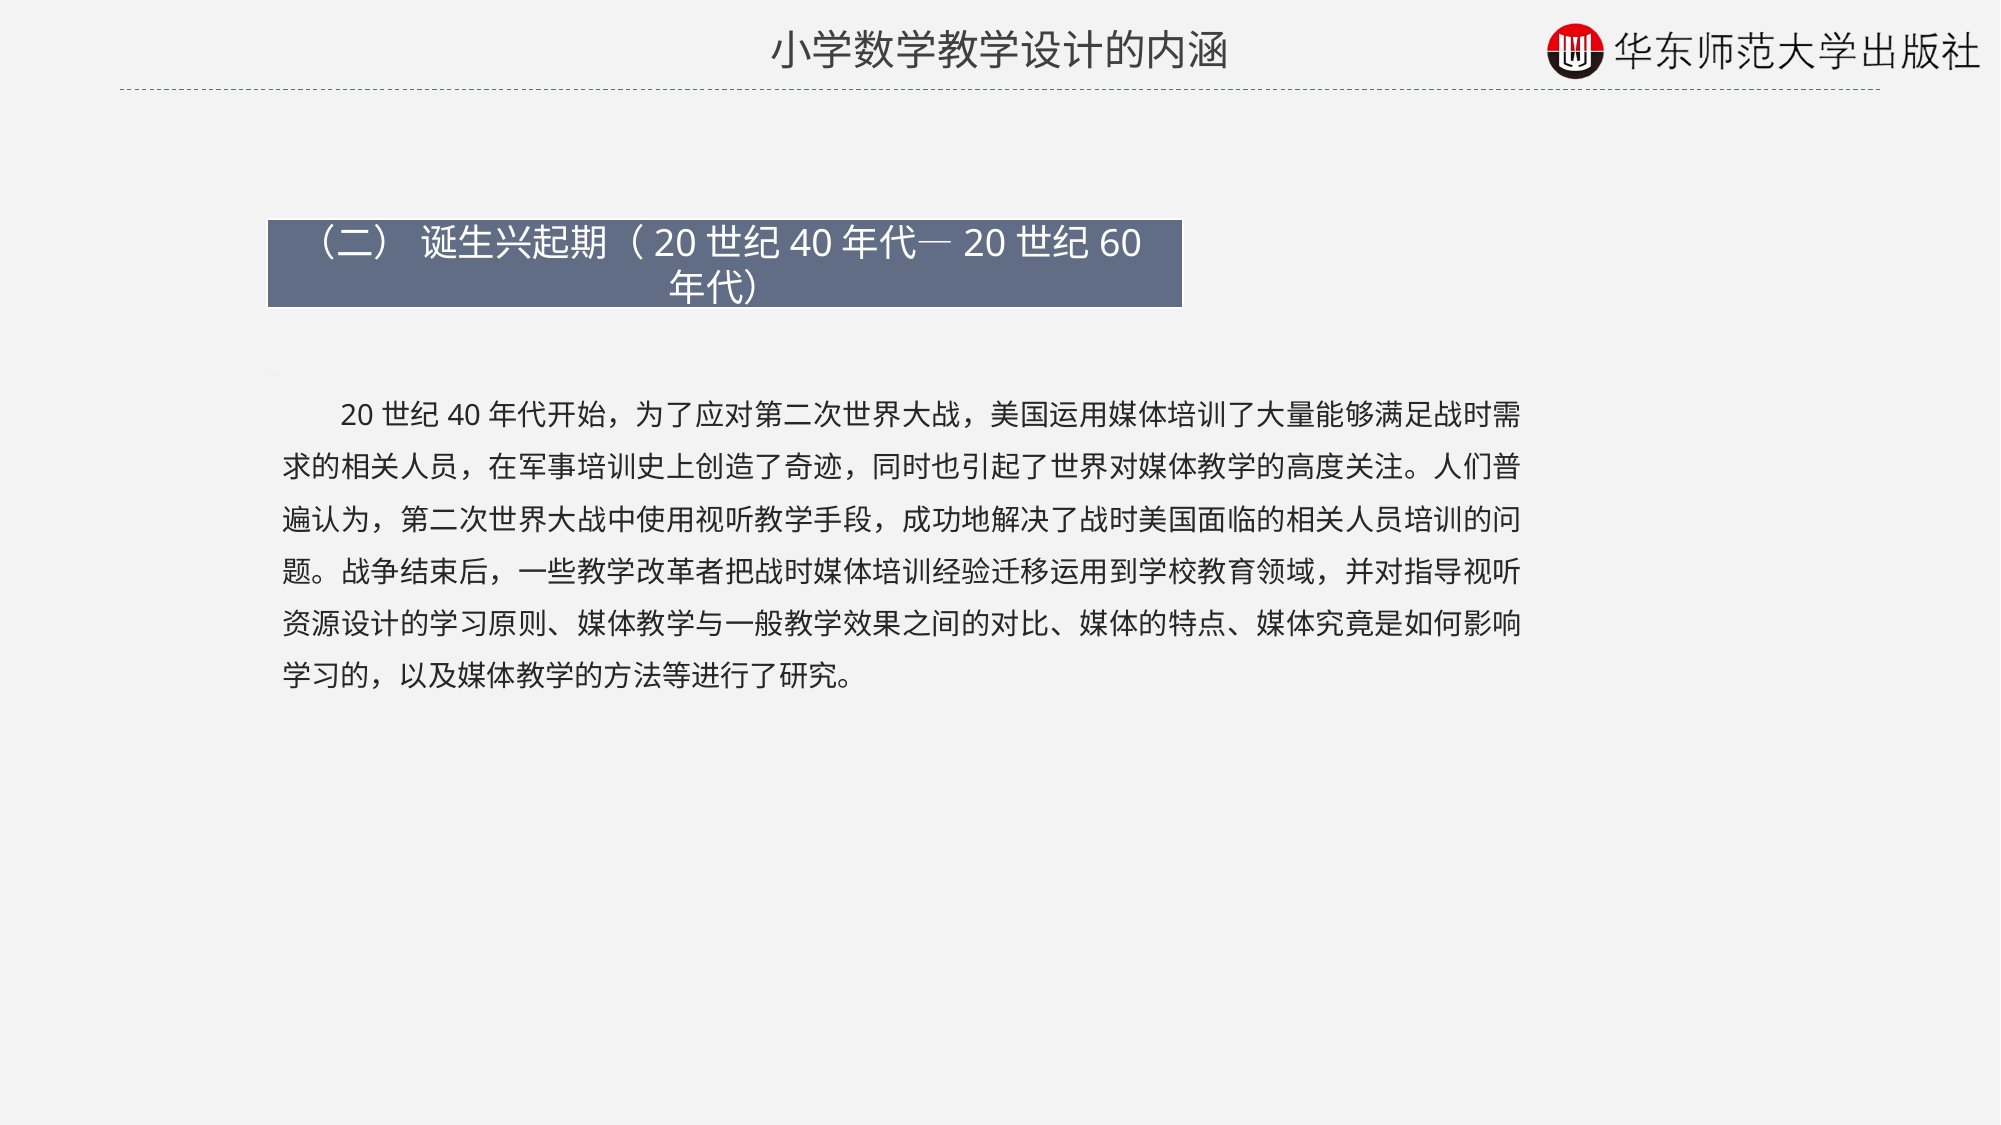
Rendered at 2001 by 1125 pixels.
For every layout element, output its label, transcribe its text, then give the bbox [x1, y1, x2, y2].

text_box 小学数学教学设计的内涵 [680, 23, 1320, 74]
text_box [1536, 13, 1989, 83]
text_box （二） 诞生兴起期（20世纪40年代—20世纪60年代） [266, 218, 1184, 309]
text_box 20世纪40年代开始，为了应对第二次世界大战，美国运用媒体培训了大量能够满足战时需求的相关人员，在军事培训史上创造了奇迹，同时也引起了世界对媒体教学的高度关注。人们普遍认为，第二次世界大战中使用视听教学手段，成功地解决了战时美国面临的相关人员培训的问题。战争结束后，一些教学改革者把战时媒体培训经验迁移运用到学校教育领域，并对指导视听资源设计的学习原则、媒体教学与一般教学效果之间的对比、媒体的特点、媒体究竟是如何影响学习的，以及媒体教学的方法等进行了研究。 [267, 372, 1537, 700]
